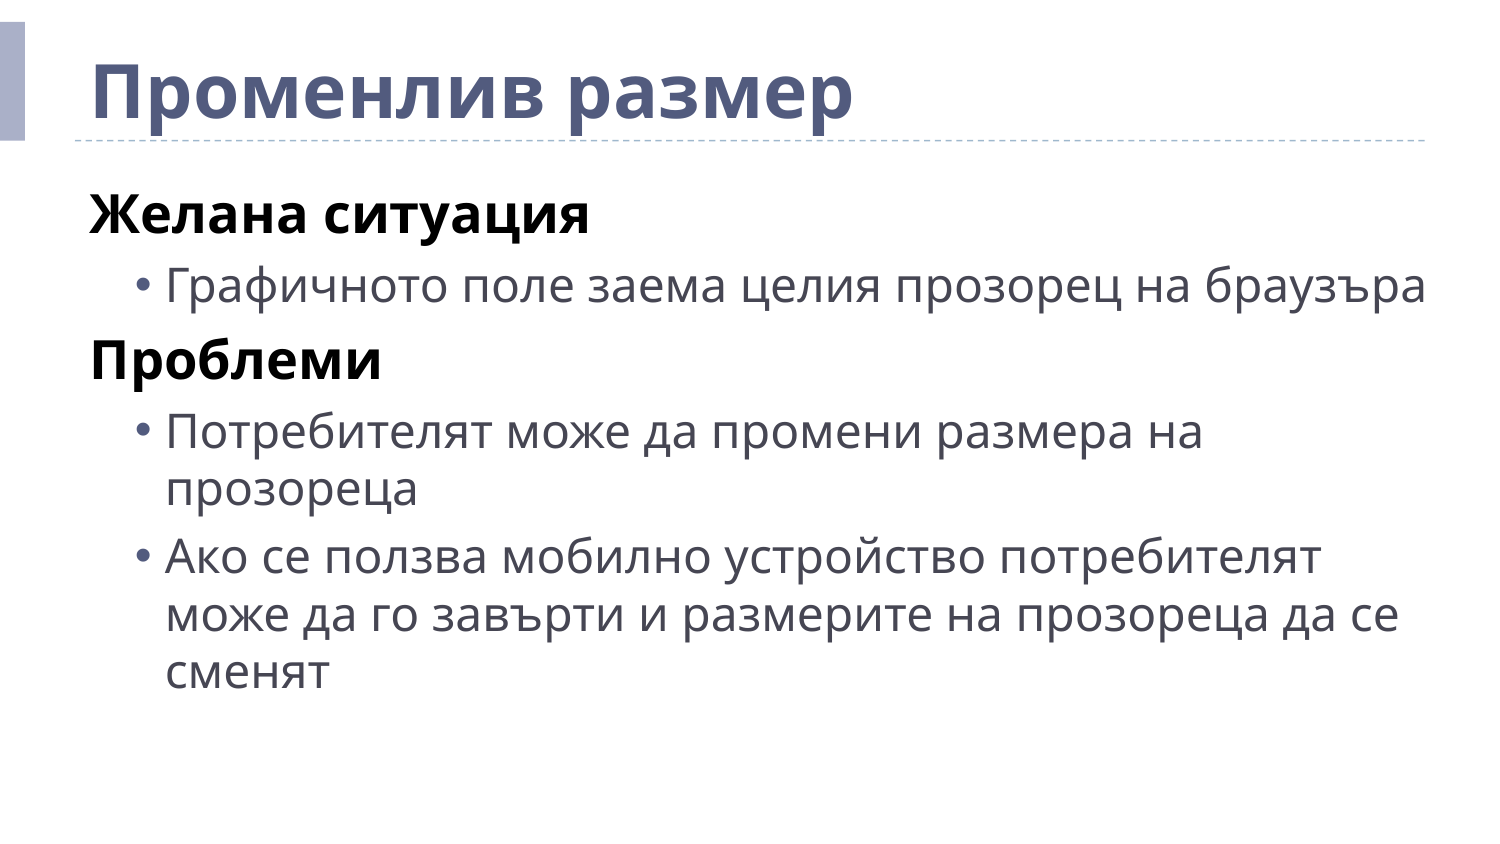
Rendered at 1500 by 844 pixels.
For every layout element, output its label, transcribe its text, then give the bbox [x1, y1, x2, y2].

title Променлив размер [75, 18, 1475, 141]
list Желана ситуация Графичното поле заема целия прозорец на браузъра Проблеми Потребителят може да промени размера на прозореца Ако се ползва мобилно устройство потребителят може да го завърти и размерите на прозореца да се сменят [75, 171, 1475, 835]
